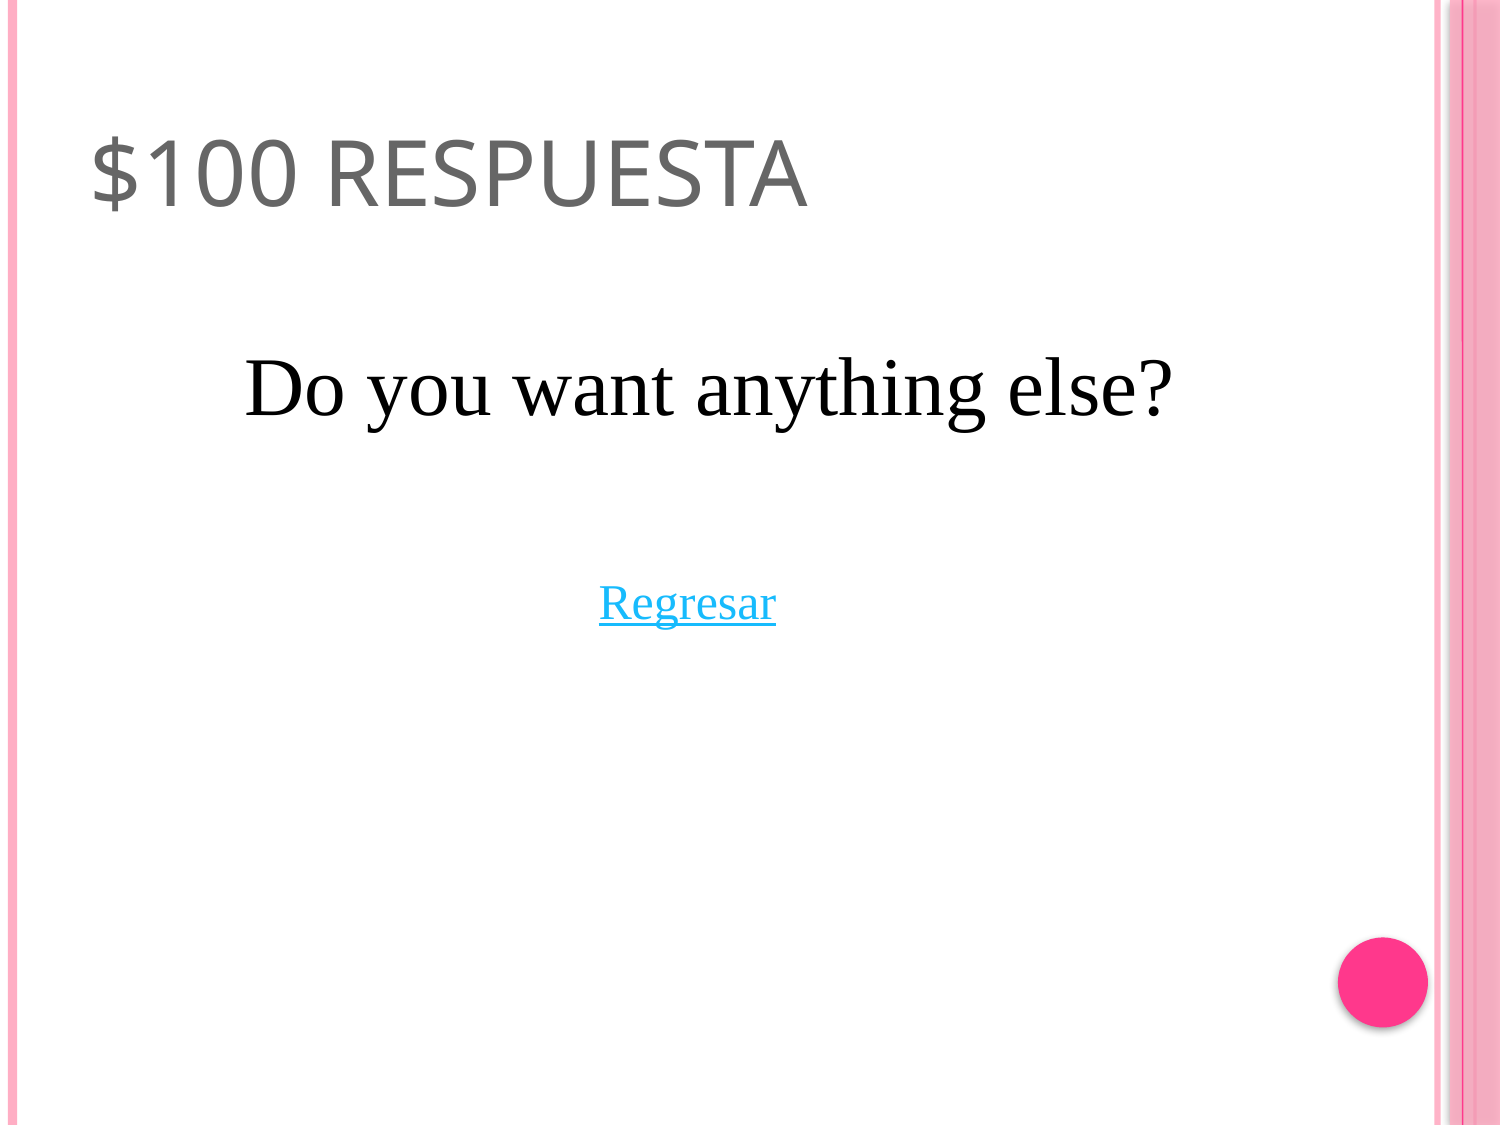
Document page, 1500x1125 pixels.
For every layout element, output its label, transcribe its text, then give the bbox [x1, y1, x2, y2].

title $100 Respuesta [75, 45, 1300, 233]
text_box Do you want anything else? [229, 324, 1191, 440]
text_box Regresar [399, 562, 975, 638]
